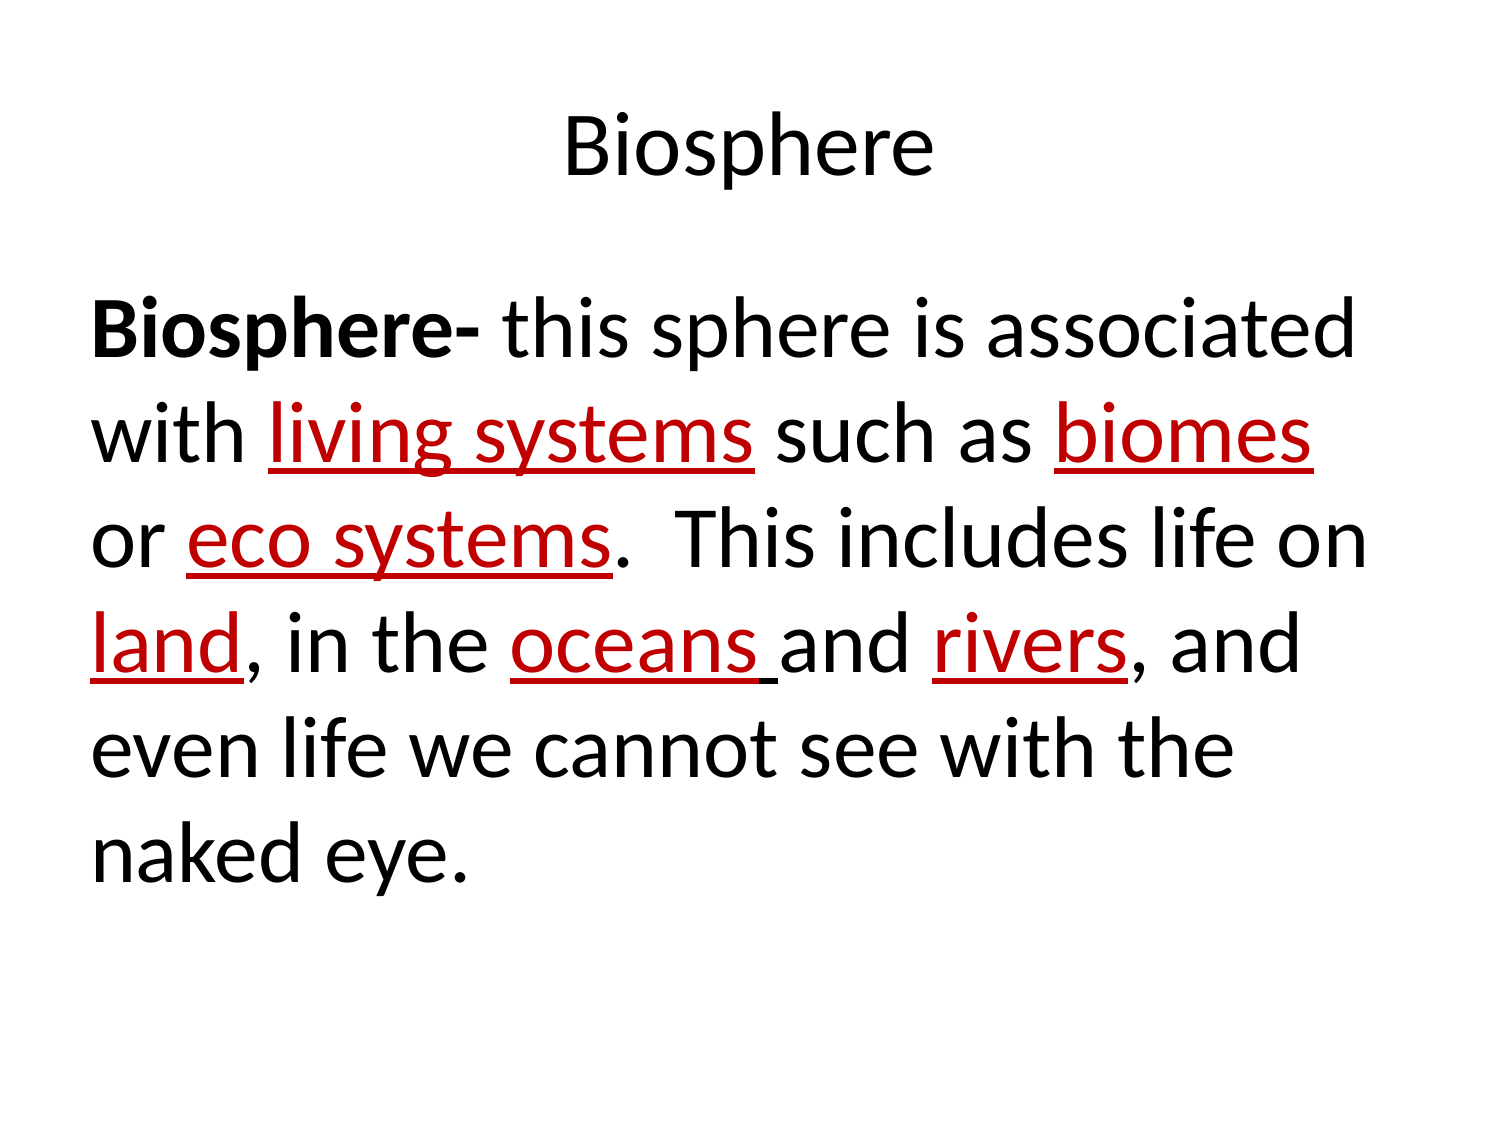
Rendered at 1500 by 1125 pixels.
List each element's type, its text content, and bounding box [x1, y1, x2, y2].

list Biosphere- this sphere is associated with living systems such as biomes or eco systems. This includes life on land, in the oceans and rivers, and even life we cannot see with the naked eye. [75, 262, 1425, 1005]
title Biosphere [75, 45, 1425, 233]
